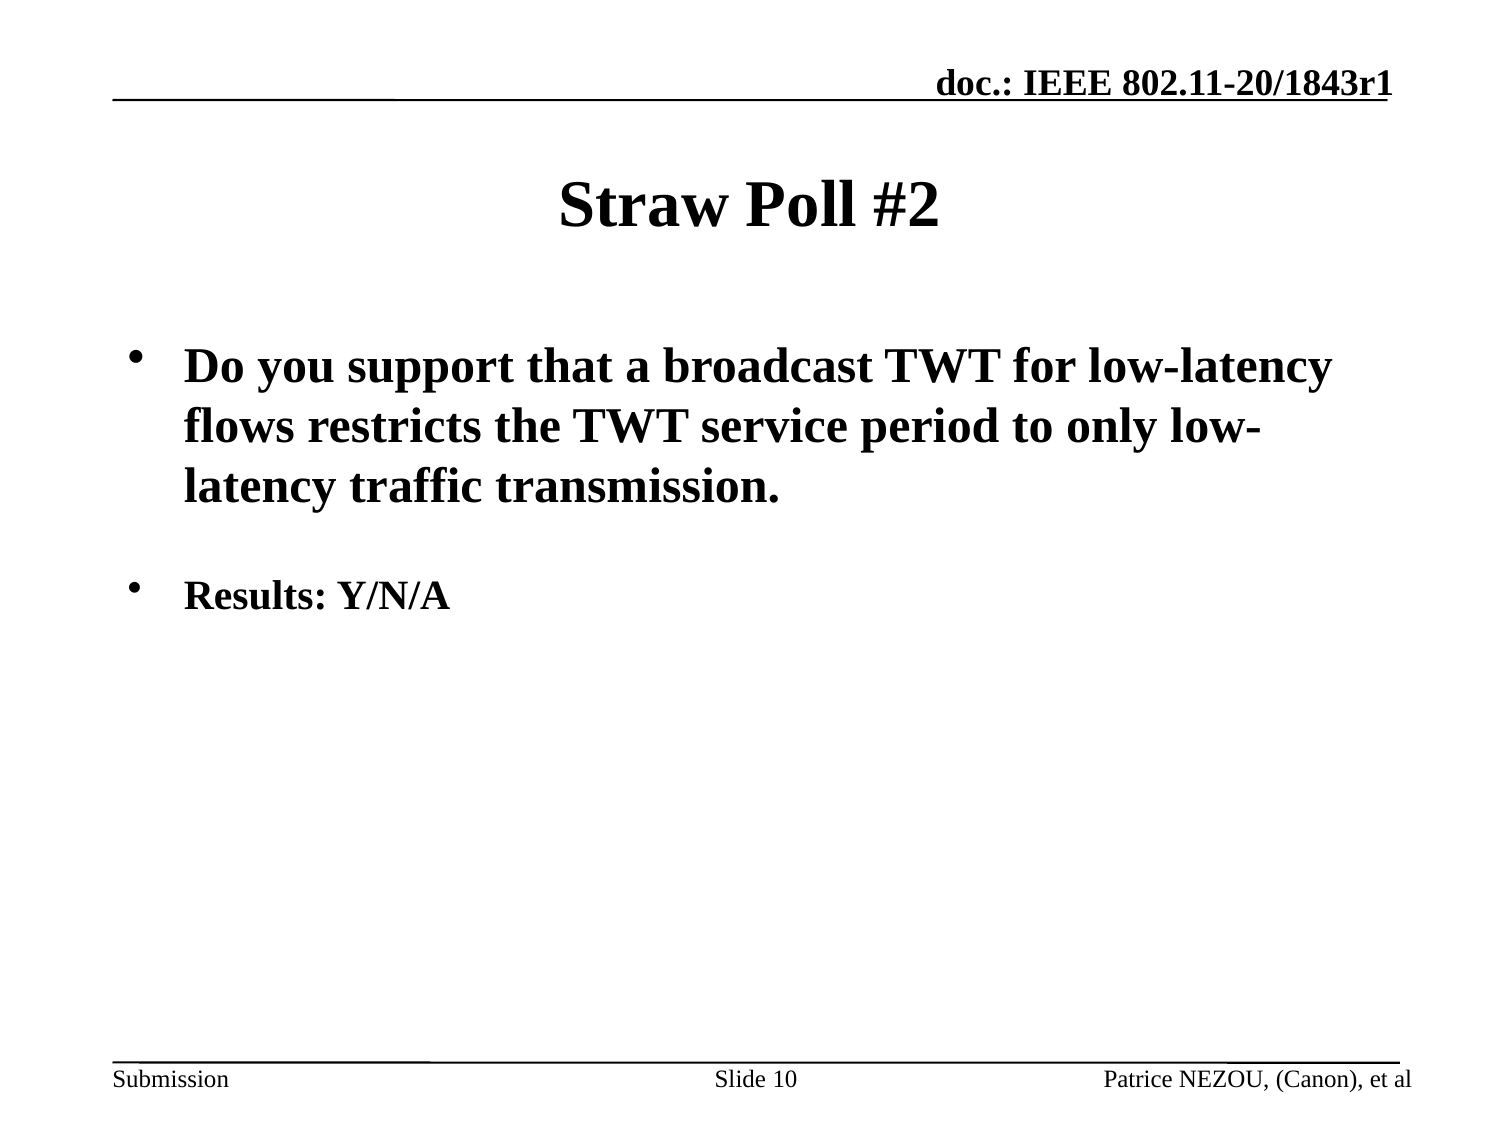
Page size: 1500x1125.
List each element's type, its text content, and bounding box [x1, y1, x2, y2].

text_box Do you support that a broadcast TWT for low-latency flows restricts the TWT service period to only low-latency traffic transmission. Results: Y/N/A [112, 324, 1388, 663]
text_box Straw Poll #2 [112, 112, 1388, 288]
footer Patrice NEZOU, (Canon), et al [977, 1061, 1413, 1101]
slide_number Slide 10 [712, 1061, 800, 1123]
